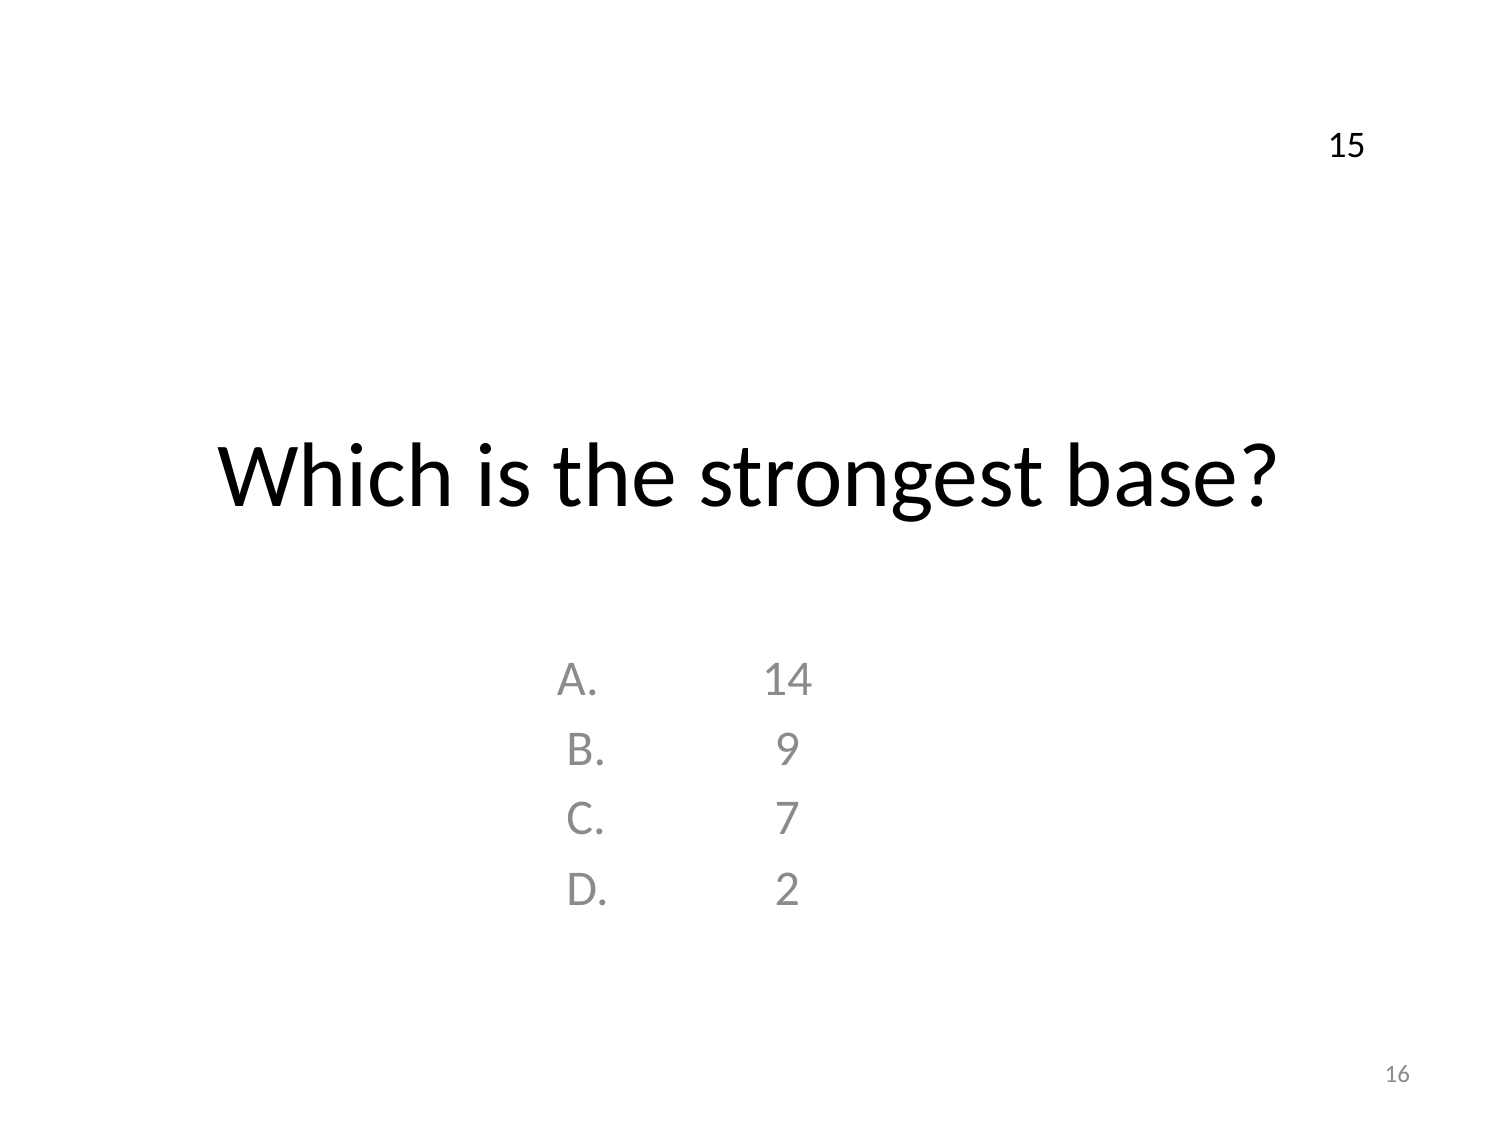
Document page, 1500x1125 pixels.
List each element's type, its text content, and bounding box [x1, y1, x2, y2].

title Which is the strongest base? [112, 349, 1388, 591]
slide_number 16 [1074, 1042, 1425, 1103]
subtitle 14 9 7 2 [225, 637, 1275, 925]
text_box 15 [1312, 112, 1381, 173]
